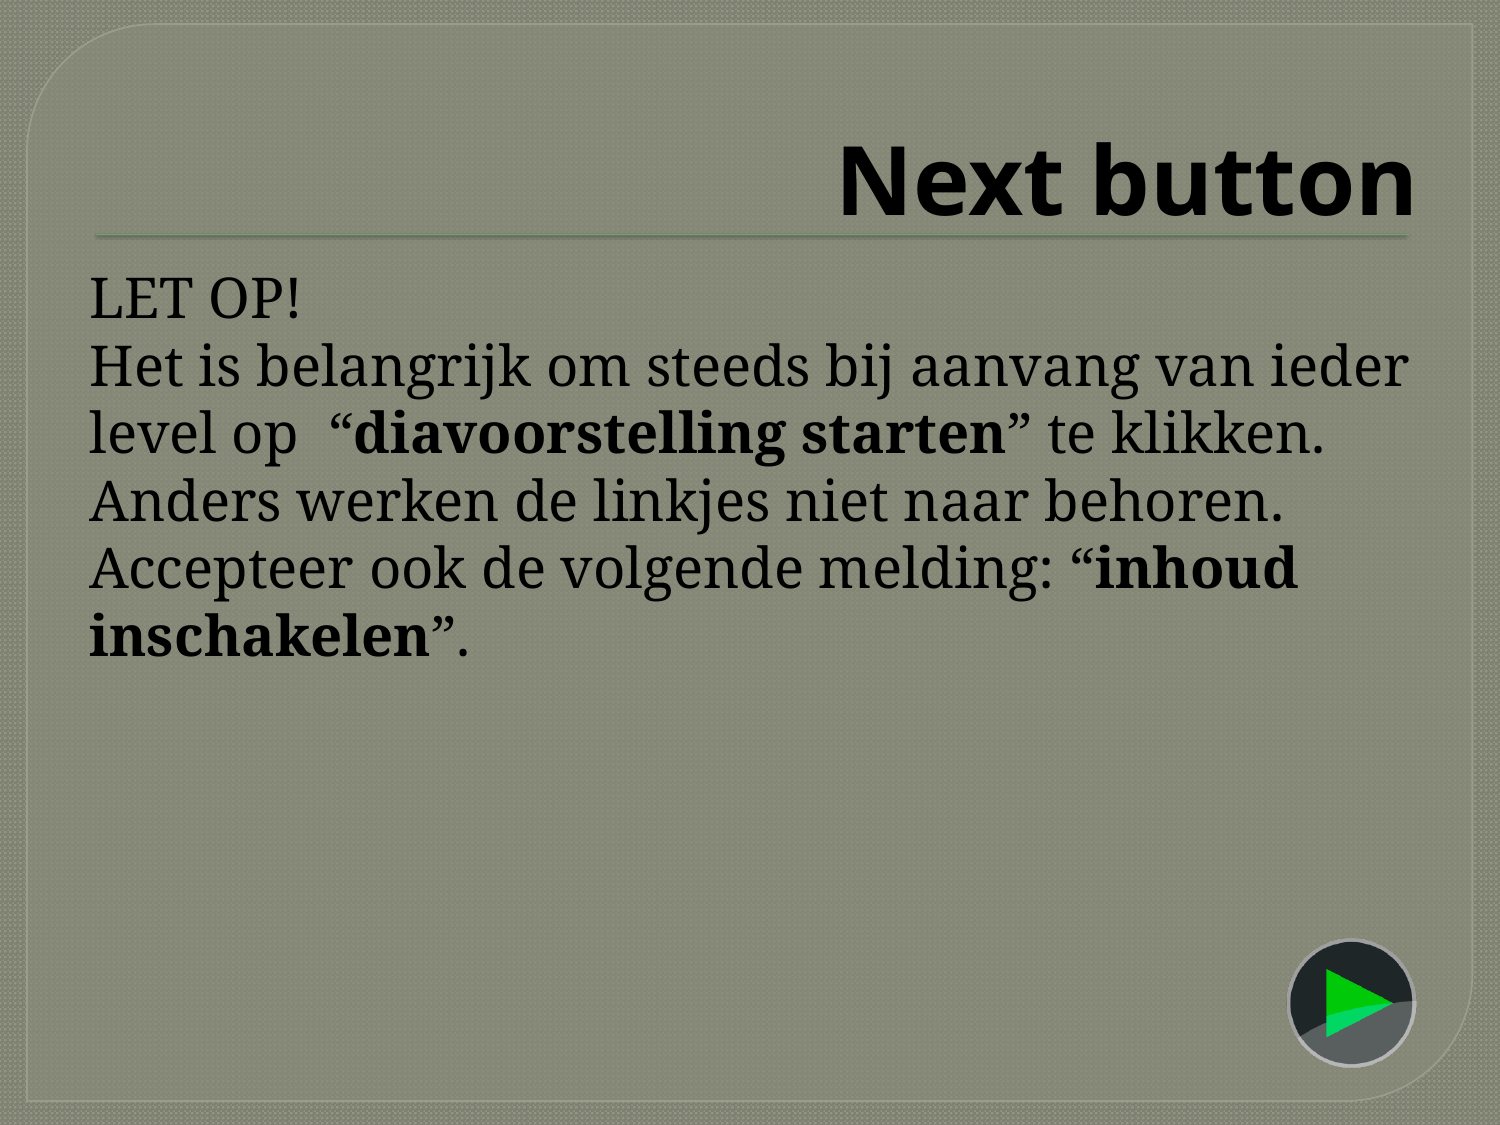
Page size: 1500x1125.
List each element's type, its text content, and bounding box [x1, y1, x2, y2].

list LET OP! Het is belangrijk om steeds bij aanvang van ieder level op “diavoorstelling starten” te klikken. Anders werken de linkjes niet naar behoren. Accepteer ook de volgende melding: “inhoud inschakelen”. [75, 255, 1425, 1005]
title Next button [83, 54, 1434, 243]
picture [1269, 920, 1434, 1085]
